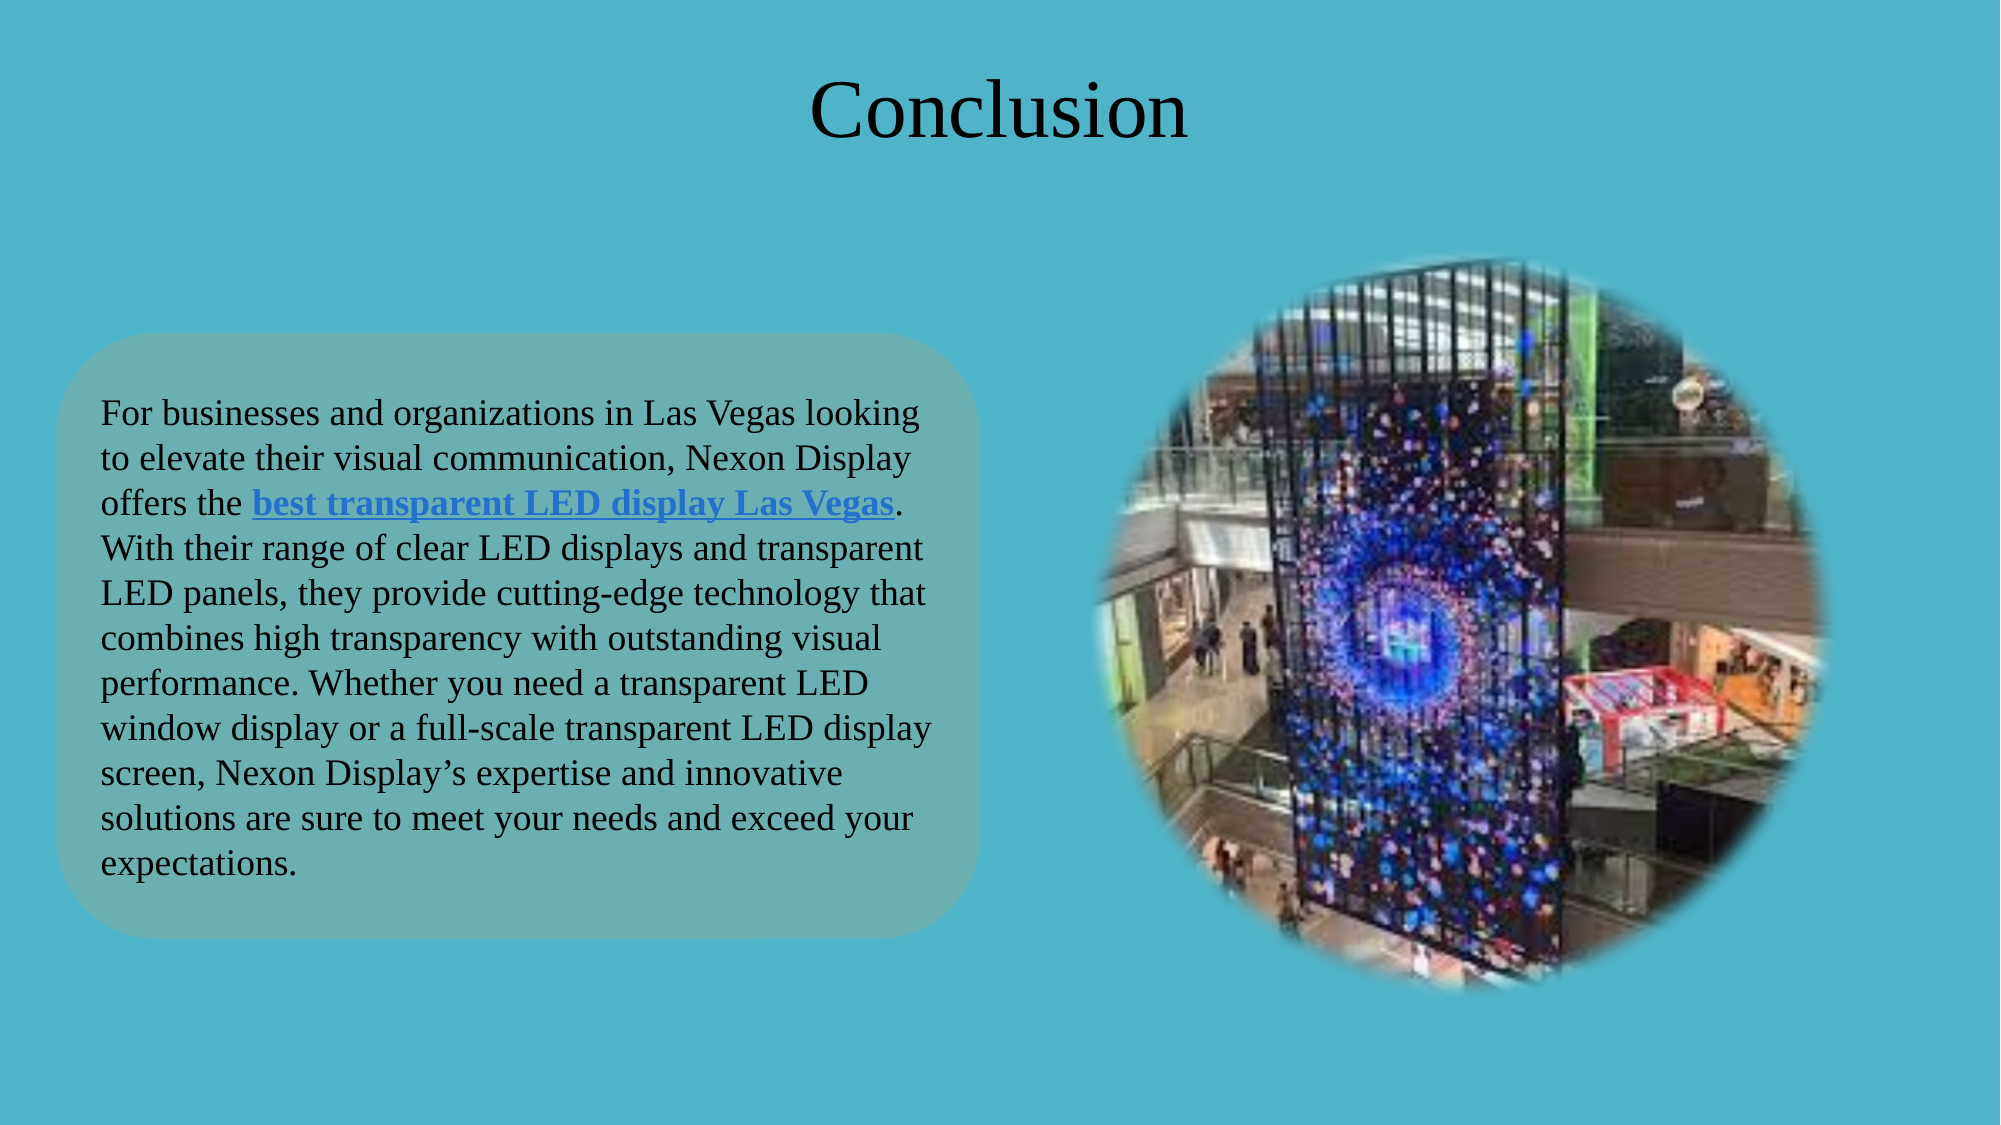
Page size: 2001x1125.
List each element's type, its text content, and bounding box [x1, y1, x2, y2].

text_box Conclusion [794, 46, 1206, 162]
picture [1084, 245, 1841, 1002]
text_box For businesses and organizations in Las Vegas looking to elevate their visual communication, Nexon Display offers the best transparent LED display Las Vegas. With their range of clear LED displays and transparent LED panels, they provide cutting-edge technology that combines high transparency with outstanding visual performance. Whether you need a transparent LED window display or a full-scale transparent LED display screen, Nexon Display’s expertise and innovative solutions are sure to meet your needs and exceed your expectations. [56, 332, 980, 939]
